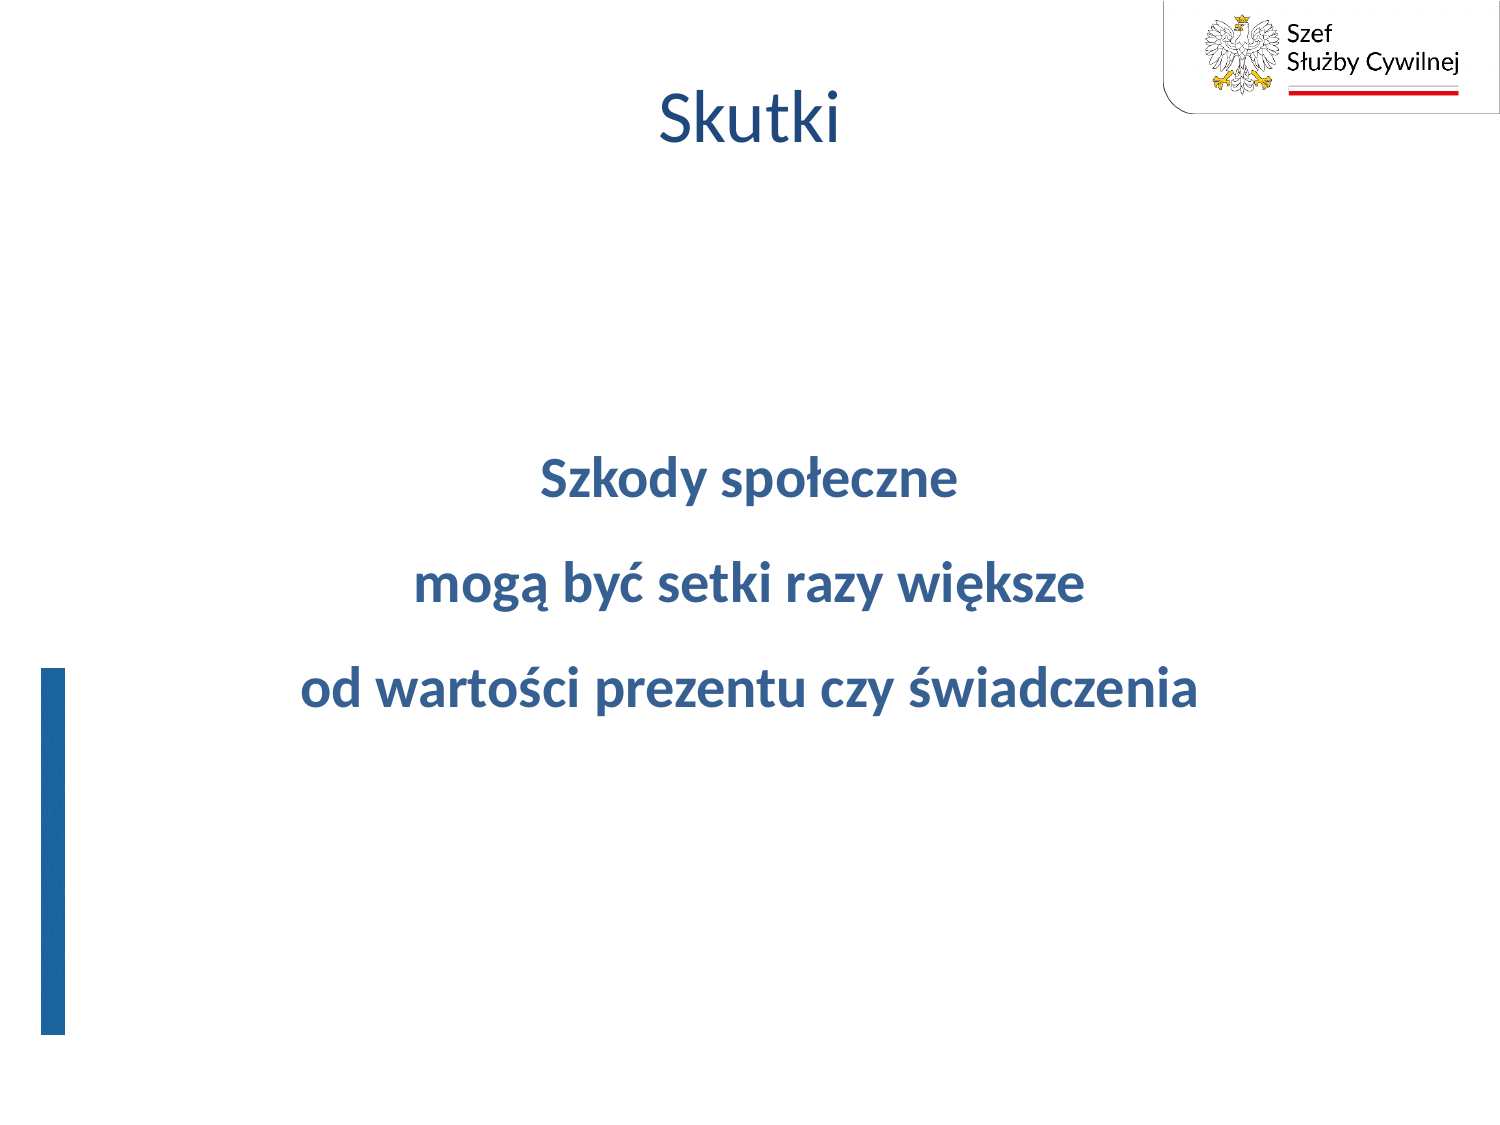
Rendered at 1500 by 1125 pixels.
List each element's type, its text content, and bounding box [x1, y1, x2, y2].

text_box Szkody społeczne mogą być setki razy większe od wartości prezentu czy świadczenia [112, 397, 1388, 764]
picture [41, 668, 65, 1035]
picture [1163, 0, 1500, 114]
title Skutki [100, 60, 1400, 185]
